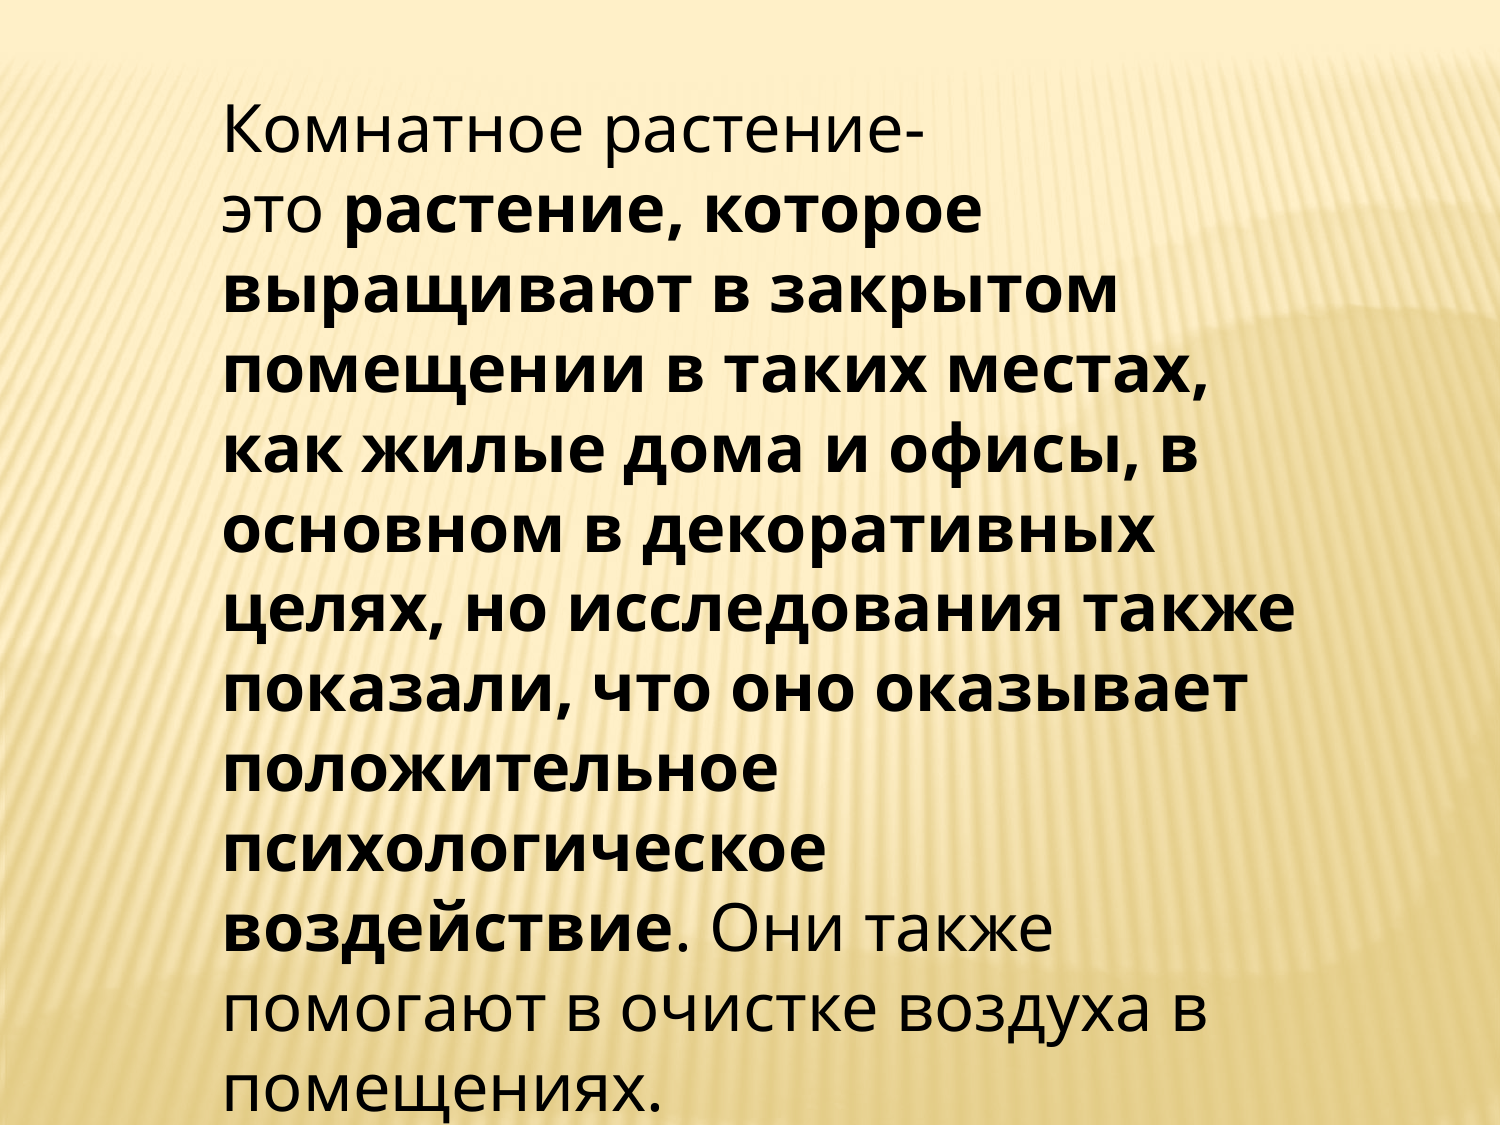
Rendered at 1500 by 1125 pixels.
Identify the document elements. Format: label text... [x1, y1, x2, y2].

text_box Комнатное растение-это растение, которое выращивают в закрытом помещении в таких местах, как жилые дома и офисы, в основном в декоративных целях, но исследования также показали, что оно оказывает положительное психологическое воздействие. Они также помогают в очистке воздуха в помещениях. [206, 78, 1317, 1125]
